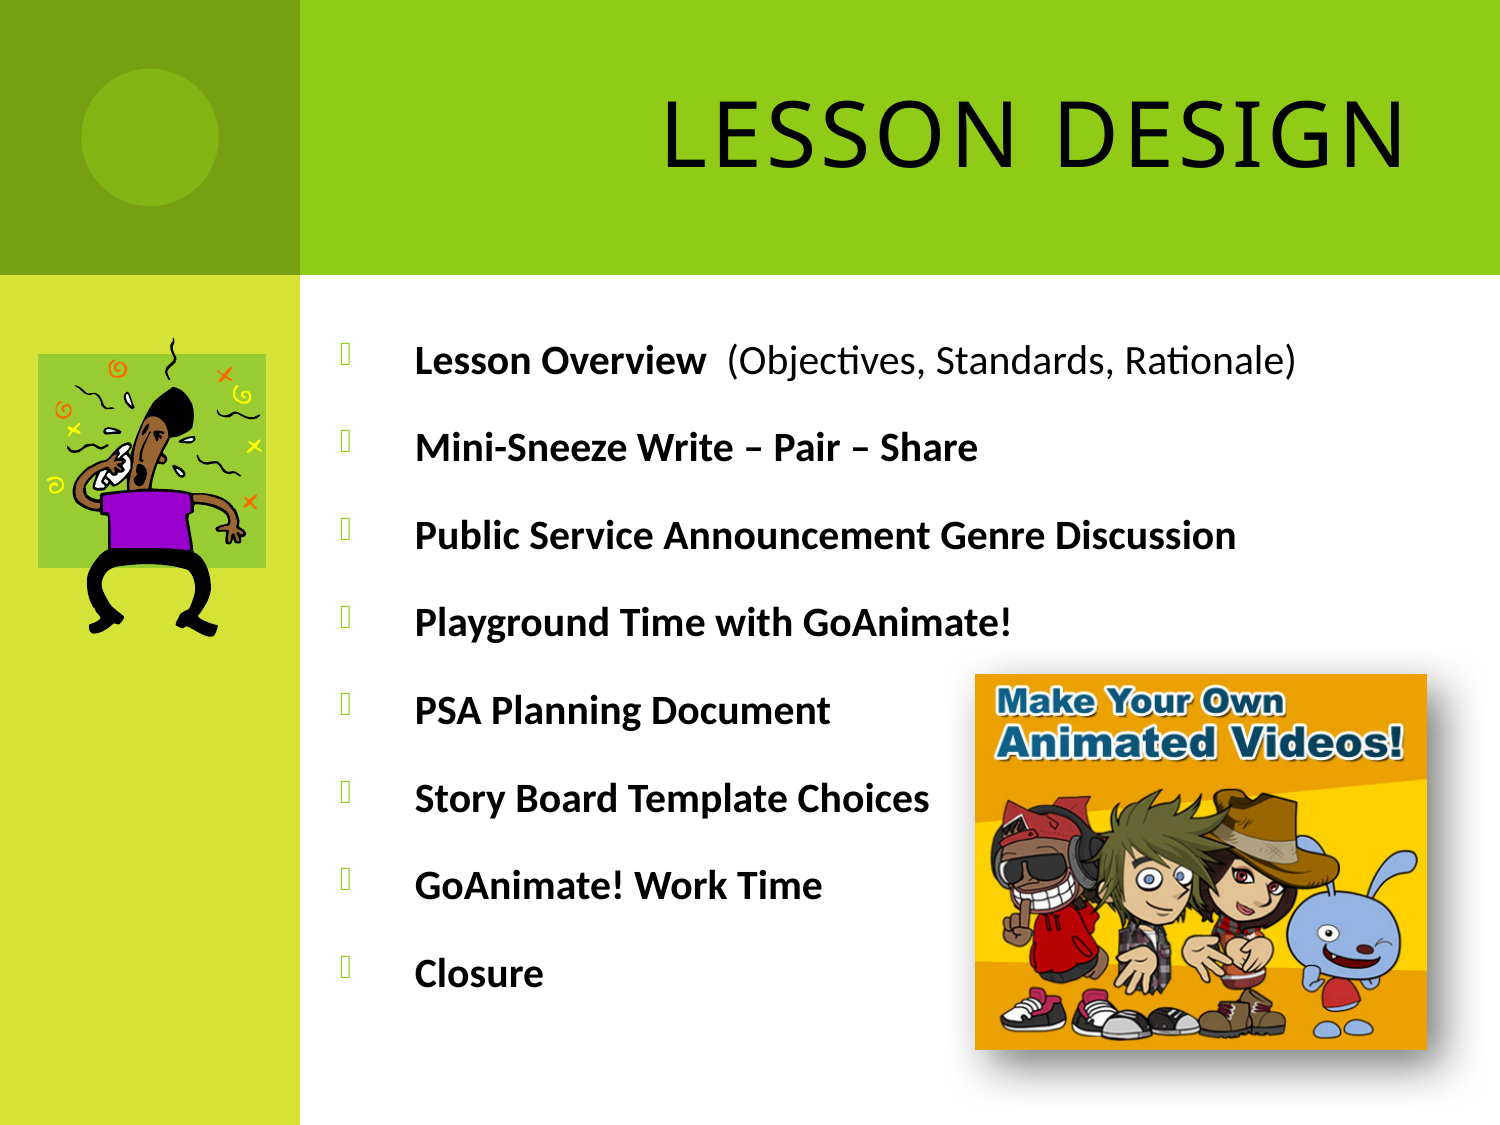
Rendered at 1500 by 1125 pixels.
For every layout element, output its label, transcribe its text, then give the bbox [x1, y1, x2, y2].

picture [37, 337, 267, 638]
title Lesson Design [399, 37, 1425, 225]
picture [974, 674, 1427, 1051]
list Lesson Overview (Objectives, Standards, Rationale) Mini-Sneeze Write – Pair – Share Public Service Announcement Genre Discussion Playground Time with GoAnimate! PSA Planning Document Story Board Template Choices GoAnimate! Work Time Closure [324, 324, 1425, 1075]
